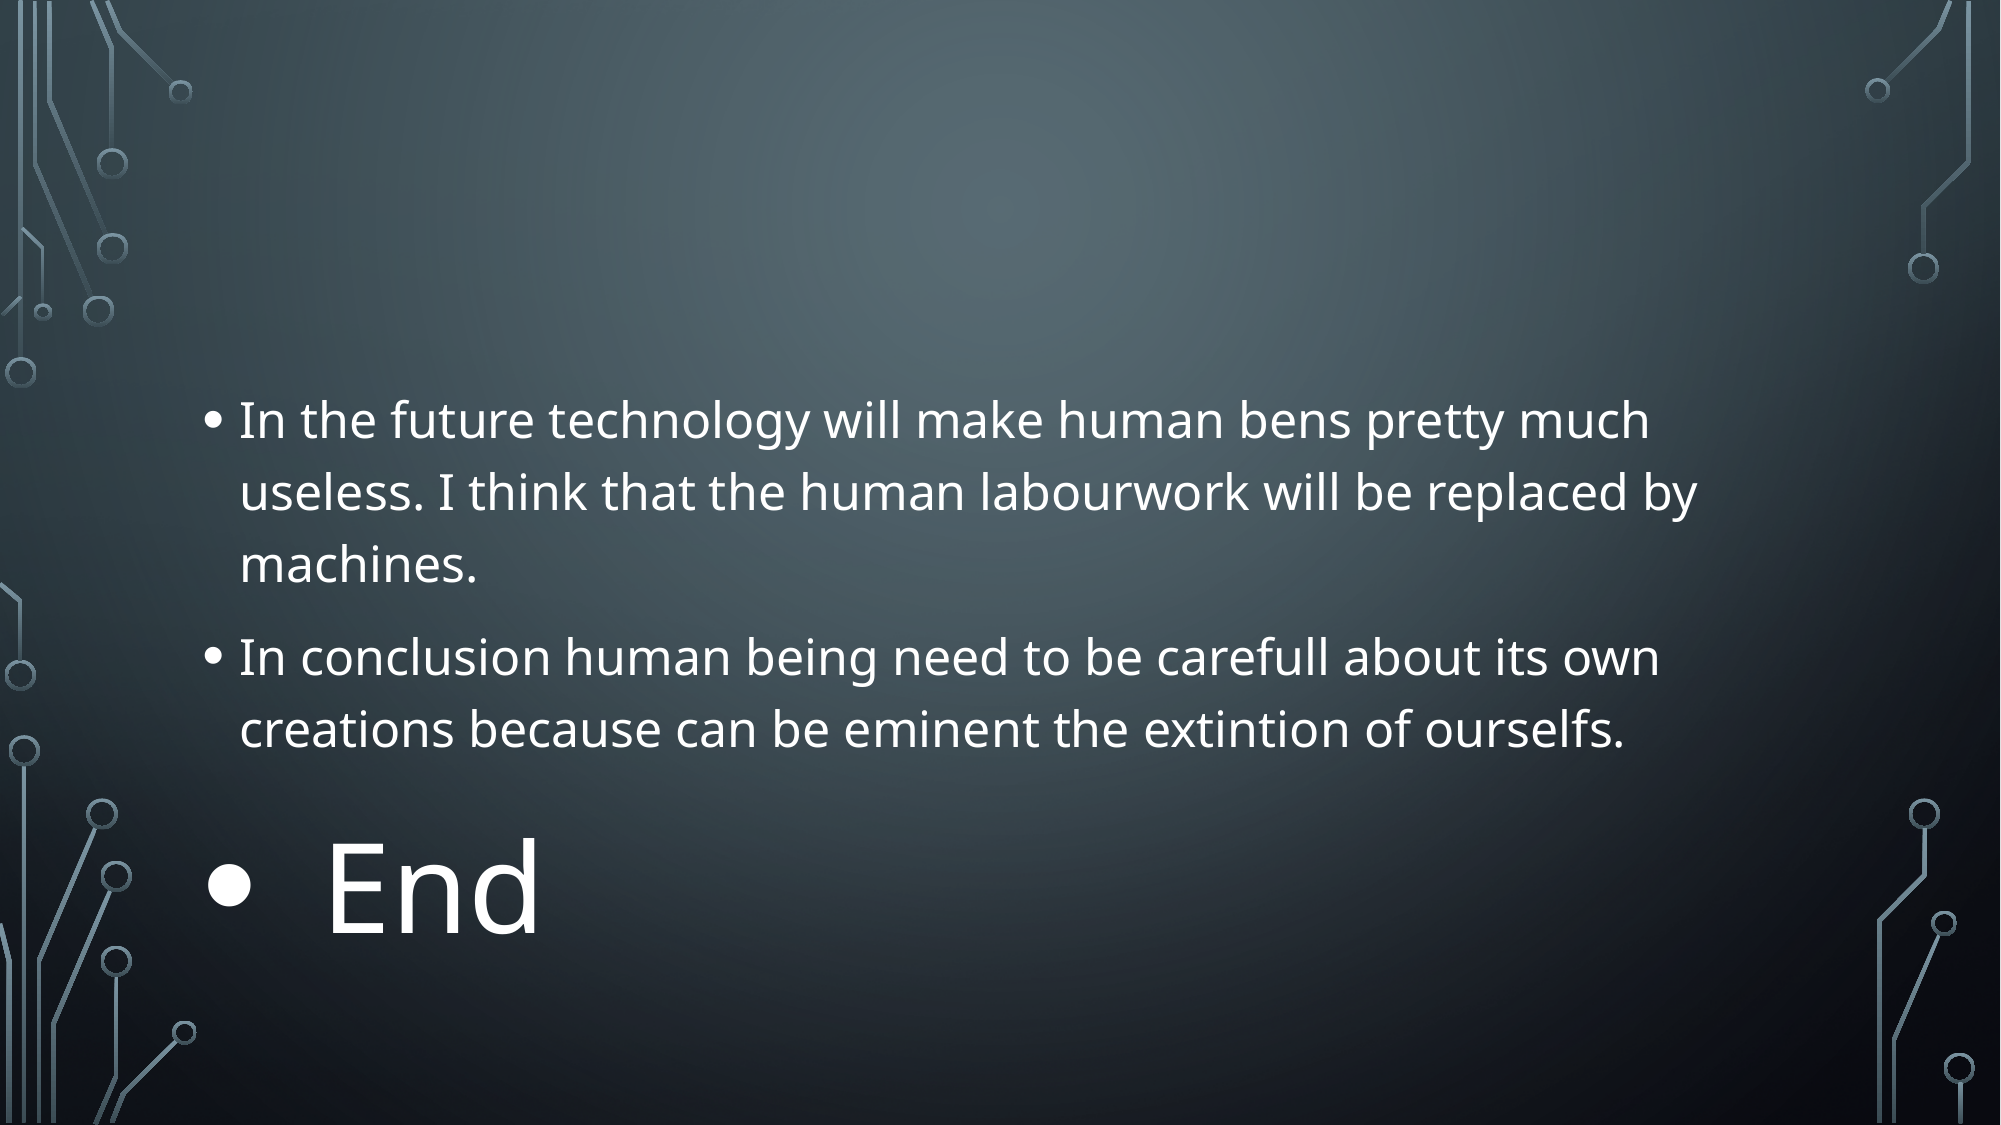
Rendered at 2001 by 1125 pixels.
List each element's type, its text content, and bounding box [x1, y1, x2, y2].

list In the future technology will make human bens pretty much useless. I think that the human labourwork will be replaced by machines. In conclusion human being need to be carefull about its own creations because can be eminent the extintion of ourselfs. End [187, 369, 1813, 950]
